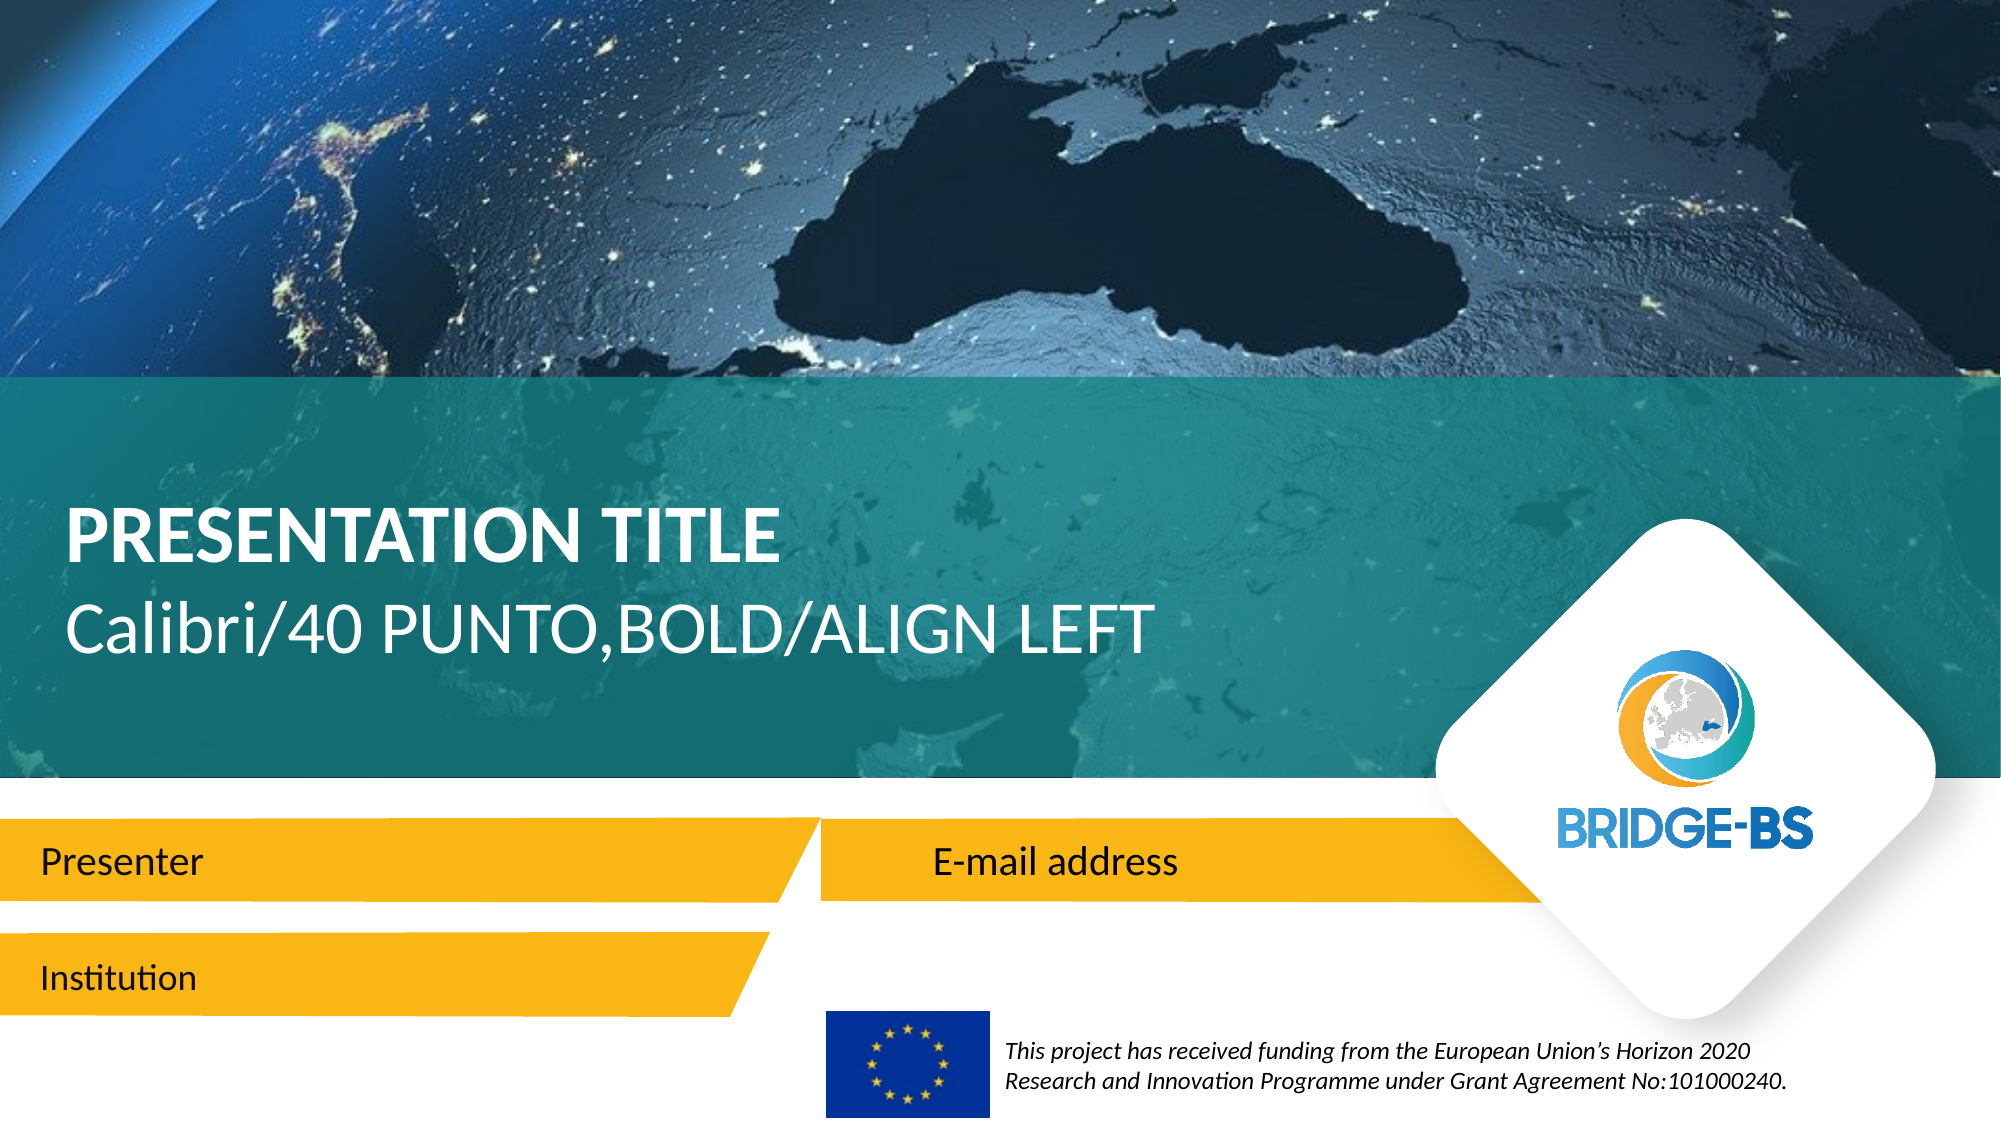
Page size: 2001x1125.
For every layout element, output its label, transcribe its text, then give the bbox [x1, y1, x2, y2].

text_box PRESENTATION TITLE Calibri/40 PUNTO,BOLD/ALIGN LEFT [50, 471, 1811, 677]
text_box E-mail address [918, 826, 1194, 892]
text_box Institution [25, 945, 213, 1005]
picture [0, 0, 2000, 376]
picture [1400, 557, 1971, 958]
picture [826, 1011, 990, 1118]
text_box Presenter [25, 826, 220, 892]
